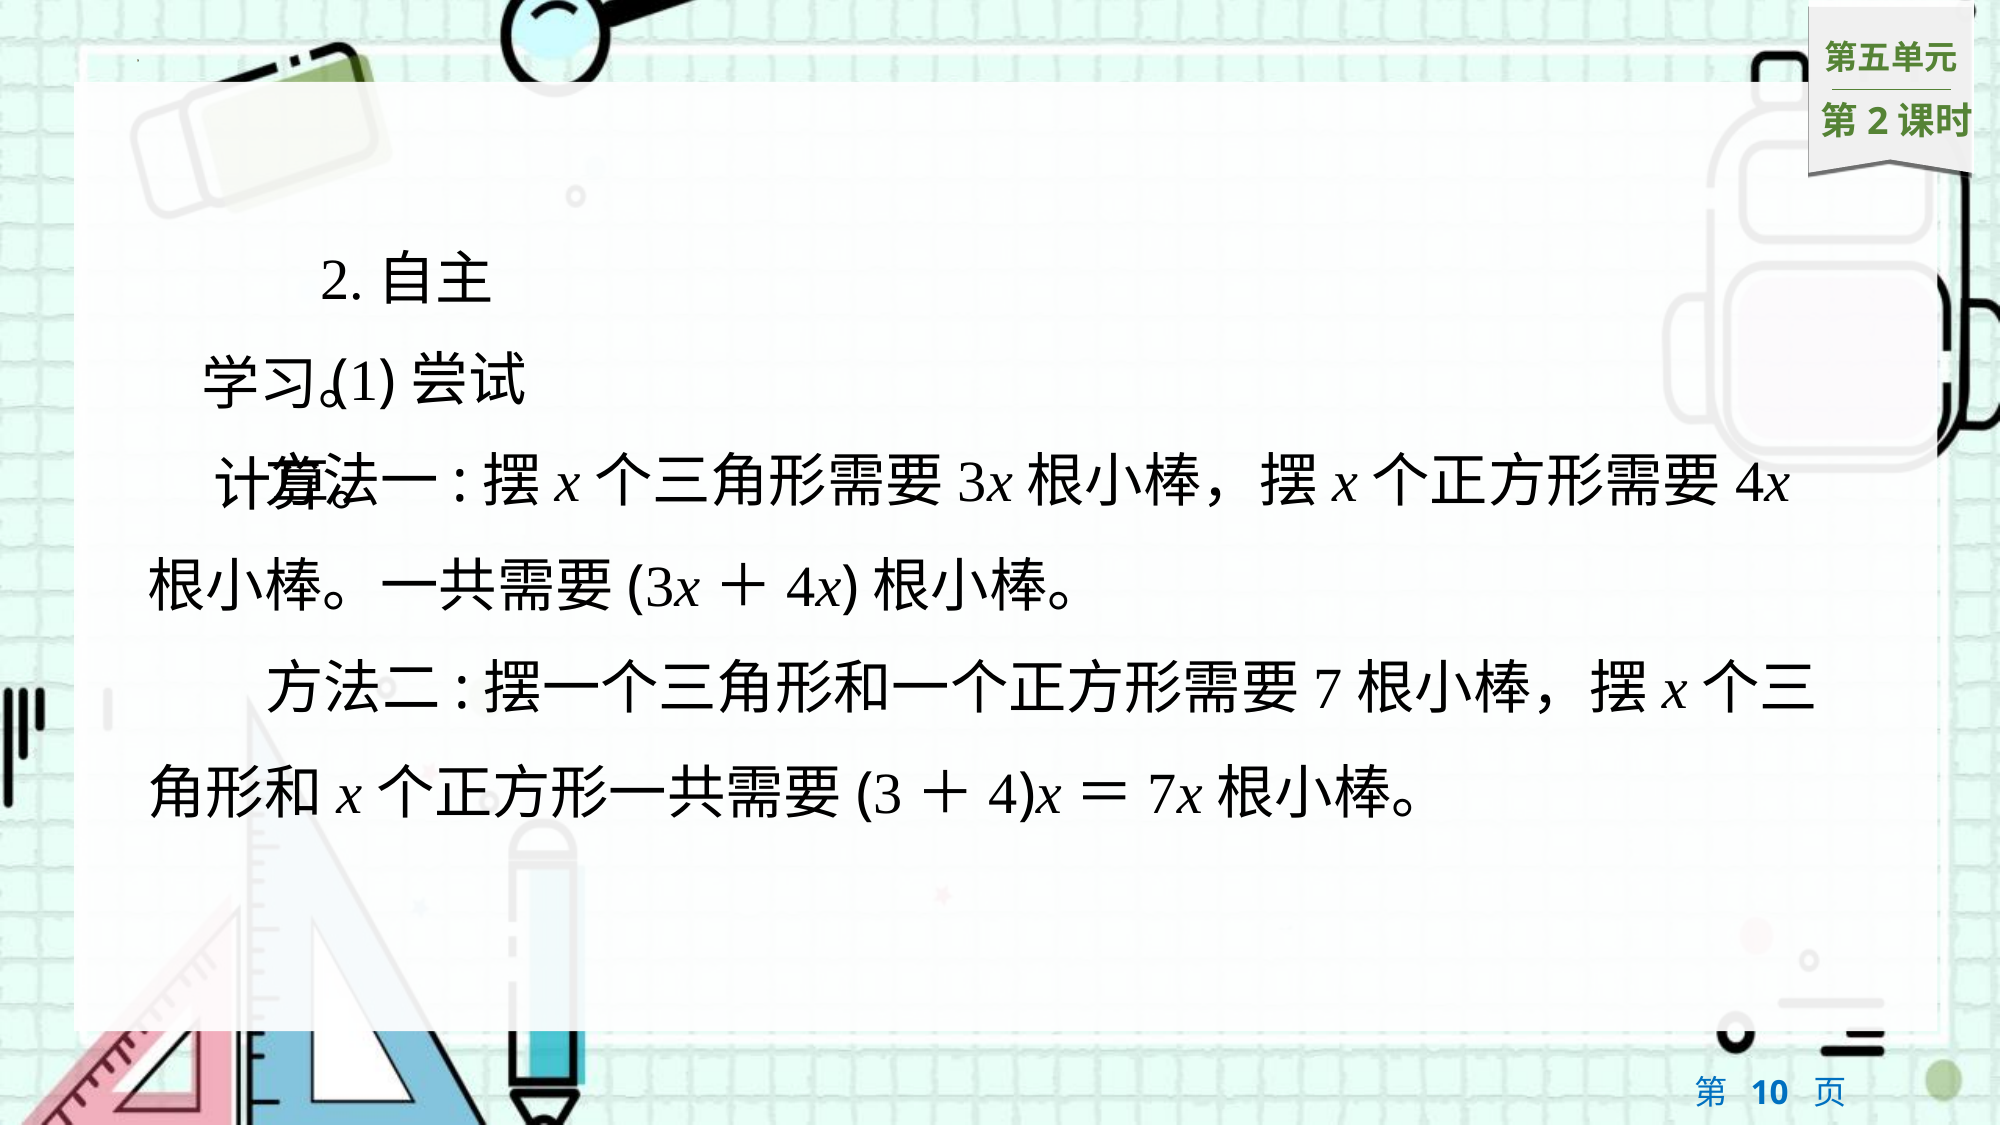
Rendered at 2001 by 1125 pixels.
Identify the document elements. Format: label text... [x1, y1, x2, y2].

picture [1938, 168, 1971, 176]
text_box 方法二:摆一个三角形和一个正方形需要7根小棒，摆x个三角形和x个正方形一共需要(3＋4)x＝7x根小棒。 [147, 615, 1853, 826]
picture [0, 0, 2000, 1125]
text_box 方法一:摆x个三角形需要3x根小棒，摆x个正方形需要4x根小棒。一共需要(3x＋4x)根小棒。 [147, 408, 1853, 615]
text_box 2.自主学习。 [201, 206, 552, 312]
text_box (1)尝试计算。 [213, 307, 584, 408]
